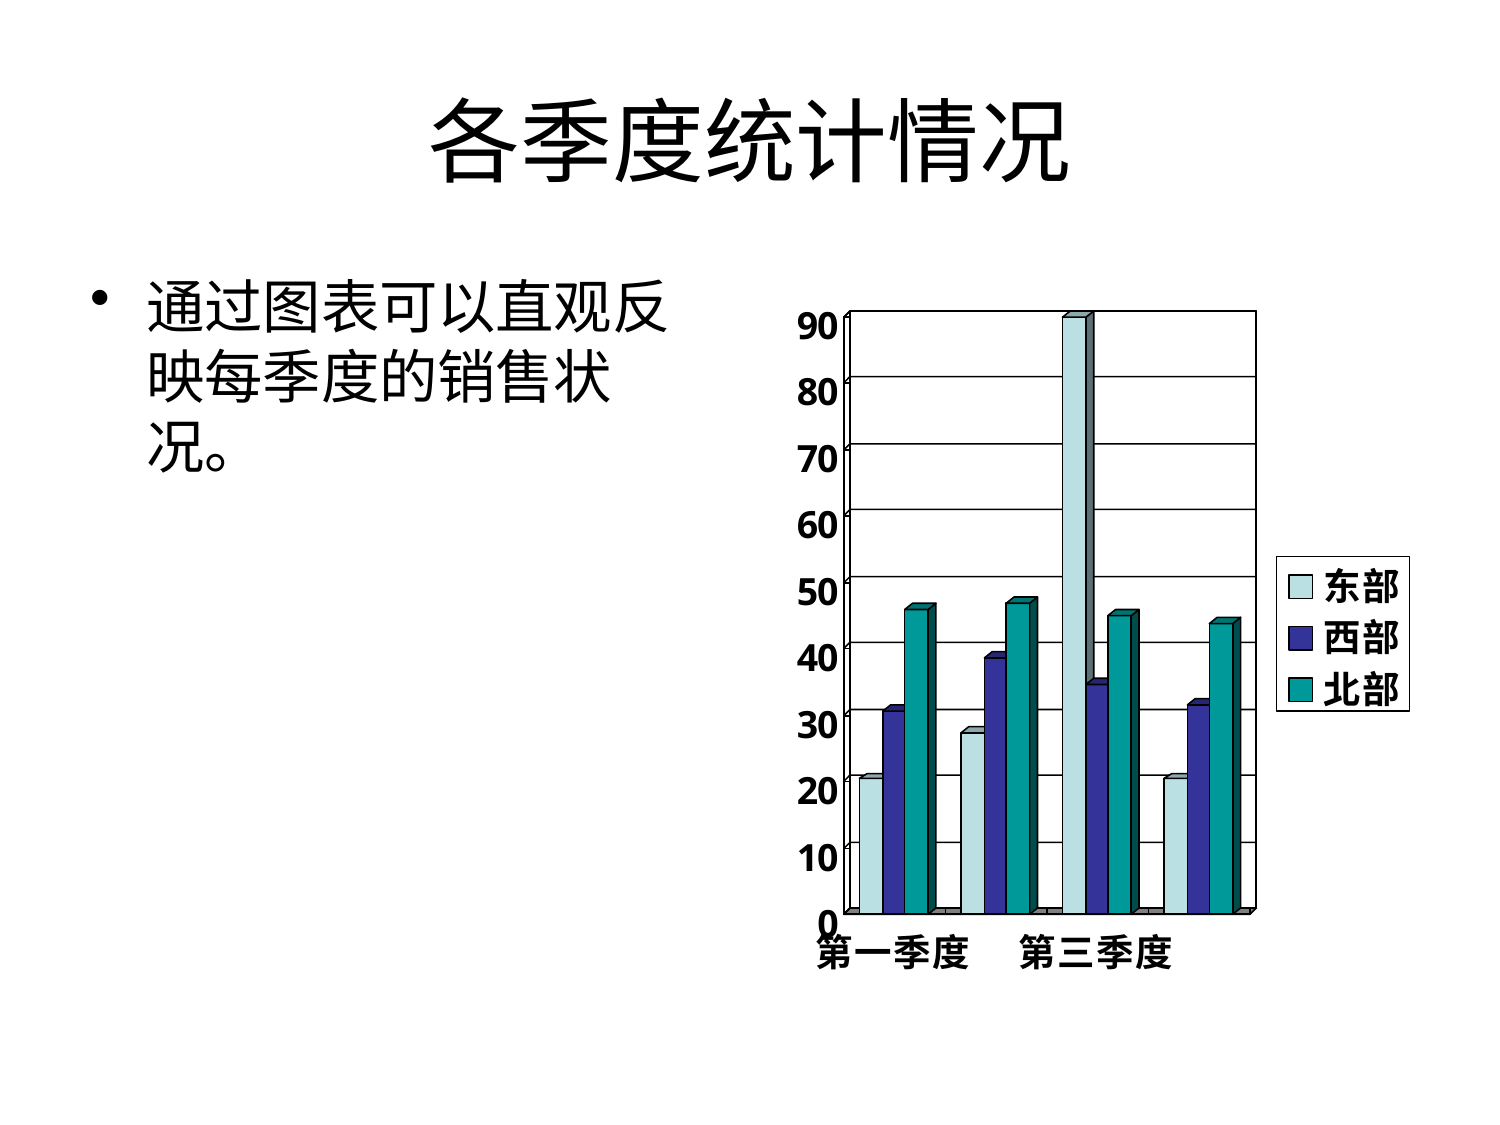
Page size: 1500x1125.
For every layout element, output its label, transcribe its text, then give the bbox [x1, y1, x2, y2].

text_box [762, 262, 1426, 1006]
title 各季度统计情况 [74, 44, 1426, 233]
list 通过图表可以直观反映每季度的销售状况。 [74, 262, 738, 1006]
